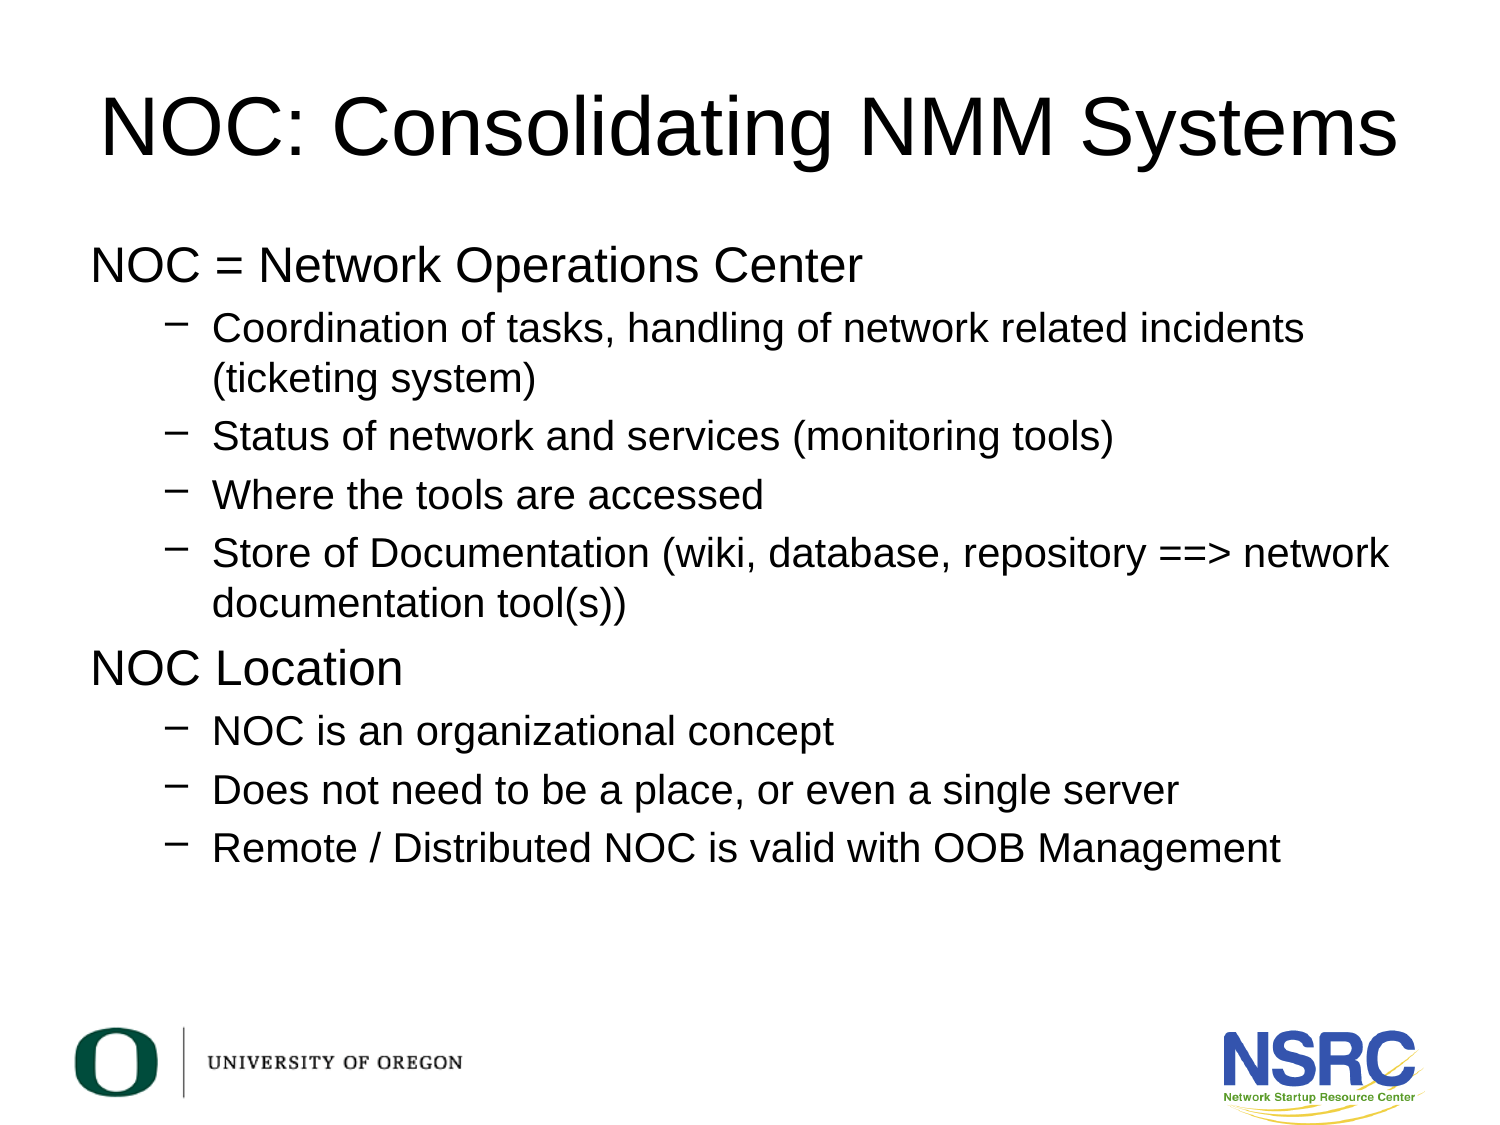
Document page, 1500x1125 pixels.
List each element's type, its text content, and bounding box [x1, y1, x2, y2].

picture [62, 1024, 475, 1101]
title NOC: Consolidating NMM Systems [75, 45, 1425, 200]
list NOC = Network Operations Center Coordination of tasks, handling of network related incidents (ticketing system) Status of network and services (monitoring tools) Where the tools are accessed Store of Documentation (wiki, database, repository ==> network documentation tool(s)) NOC Location NOC is an organizational concept Does not need to be a place, or even a single server Remote / Distributed NOC is valid with OOB Management [75, 224, 1425, 963]
picture [1224, 1030, 1425, 1125]
